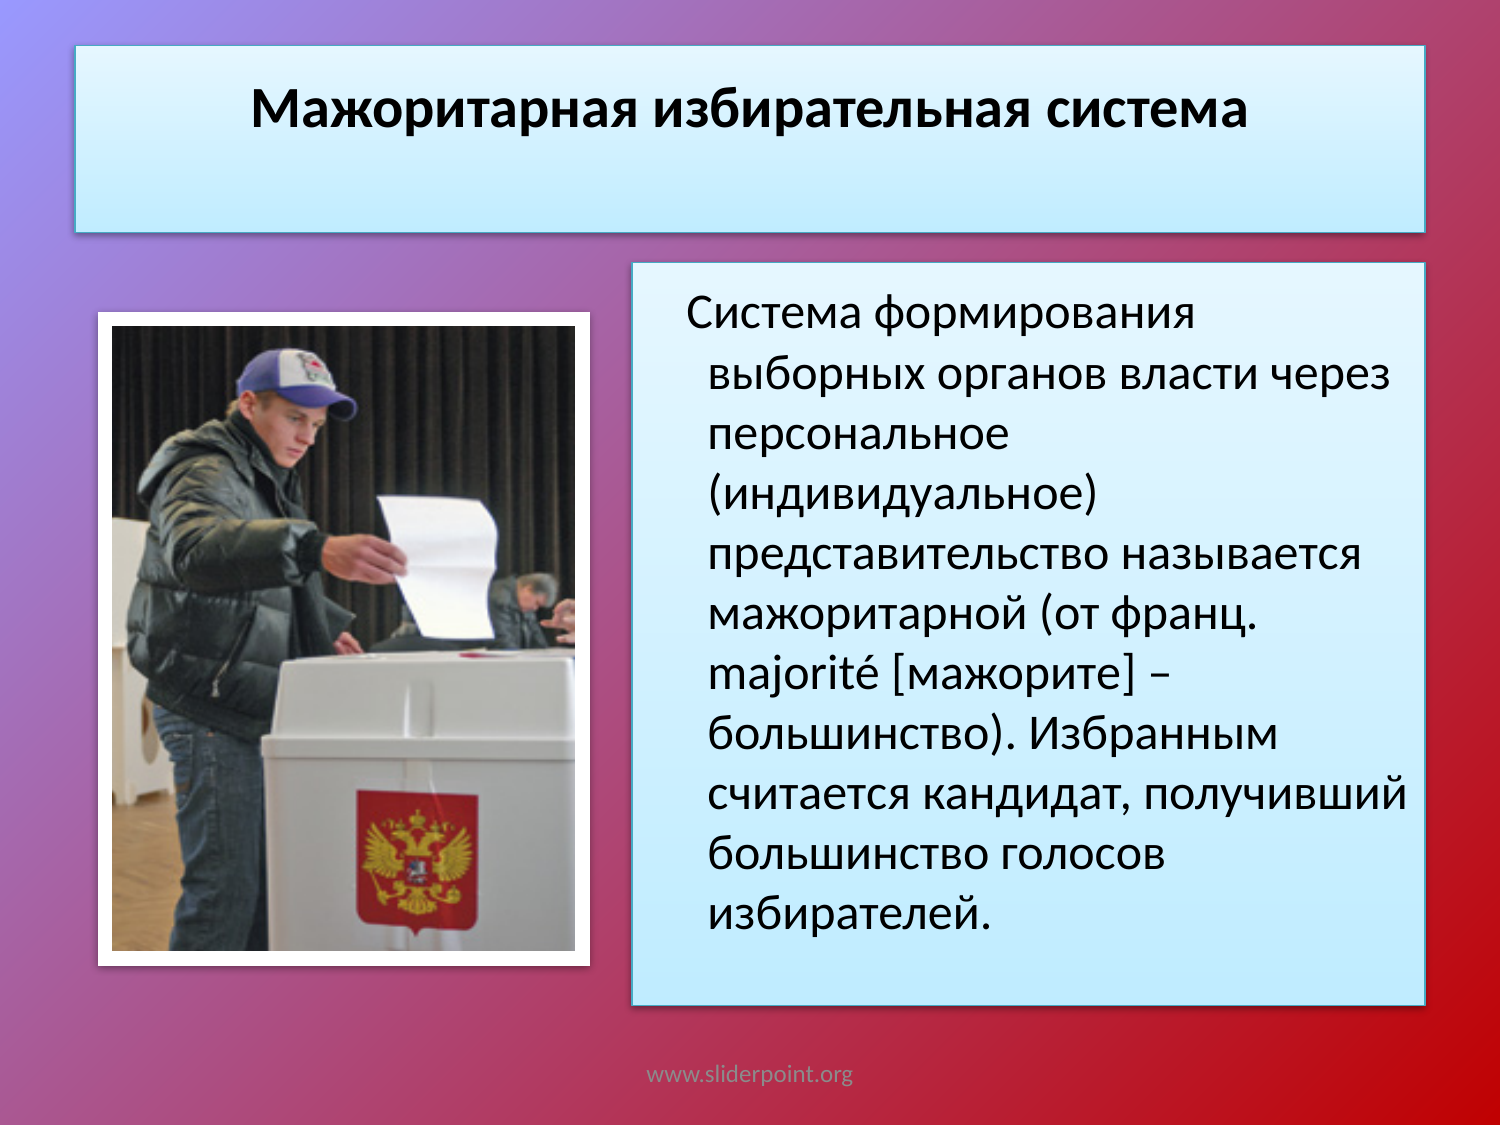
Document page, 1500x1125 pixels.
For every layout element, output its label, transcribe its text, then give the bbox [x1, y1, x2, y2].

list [111, 326, 576, 952]
list Система формирования выборных органов власти через персональное (индивидуальное) представительство называется мажоритарной (от франц. majorité [мажорите] – большинство). Избранным считается кандидат, получивший большинство голосов избирателей. [631, 262, 1426, 1006]
footer www.sliderpoint.org [512, 1042, 988, 1103]
title Мажоритарная избирательная система [74, 45, 1426, 233]
